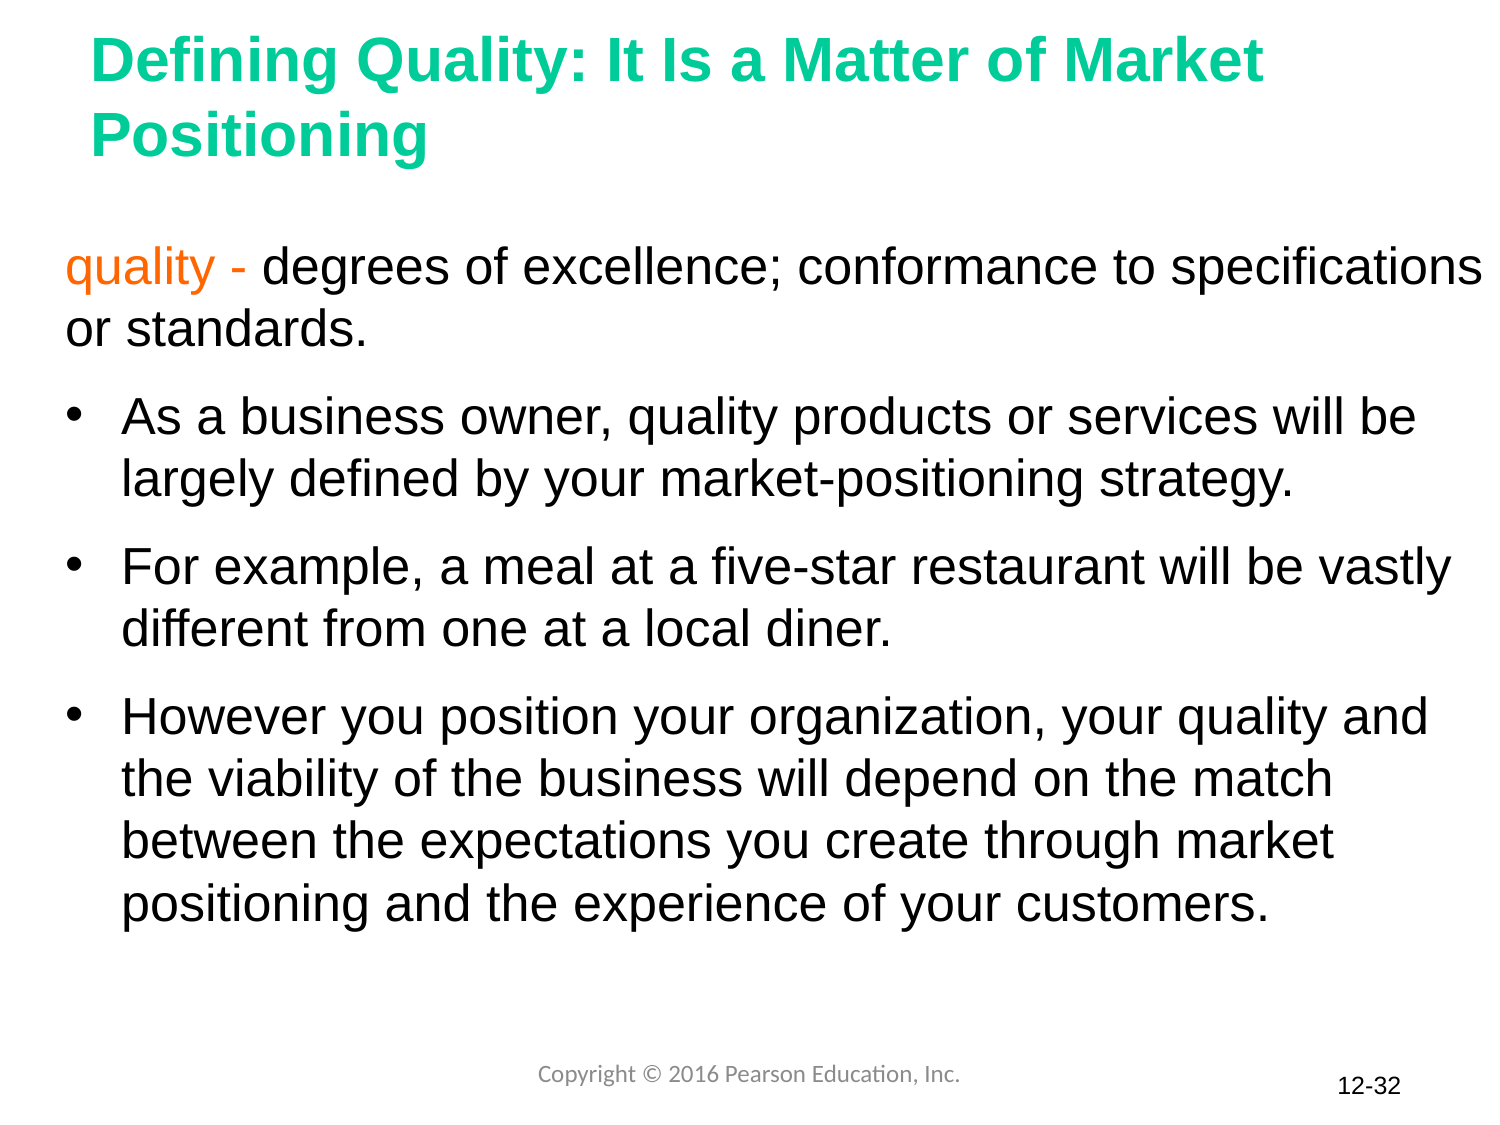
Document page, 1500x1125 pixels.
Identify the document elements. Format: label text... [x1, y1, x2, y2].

list quality - degrees of excellence; conformance to specifications or standards. As a business owner, quality products or services will be largely defined by your market-positioning strategy. For example, a meal at a five-star restaurant will be vastly different from one at a local diner. However you position your organization, your quality and the viability of the business will depend on the match between the expectations you create through market positioning and the experience of your customers. [50, 224, 1500, 1063]
footer Copyright © 2016 Pearson Education, Inc. [512, 1042, 988, 1103]
title Defining Quality: It Is a Matter of Market Positioning [75, 0, 1425, 188]
